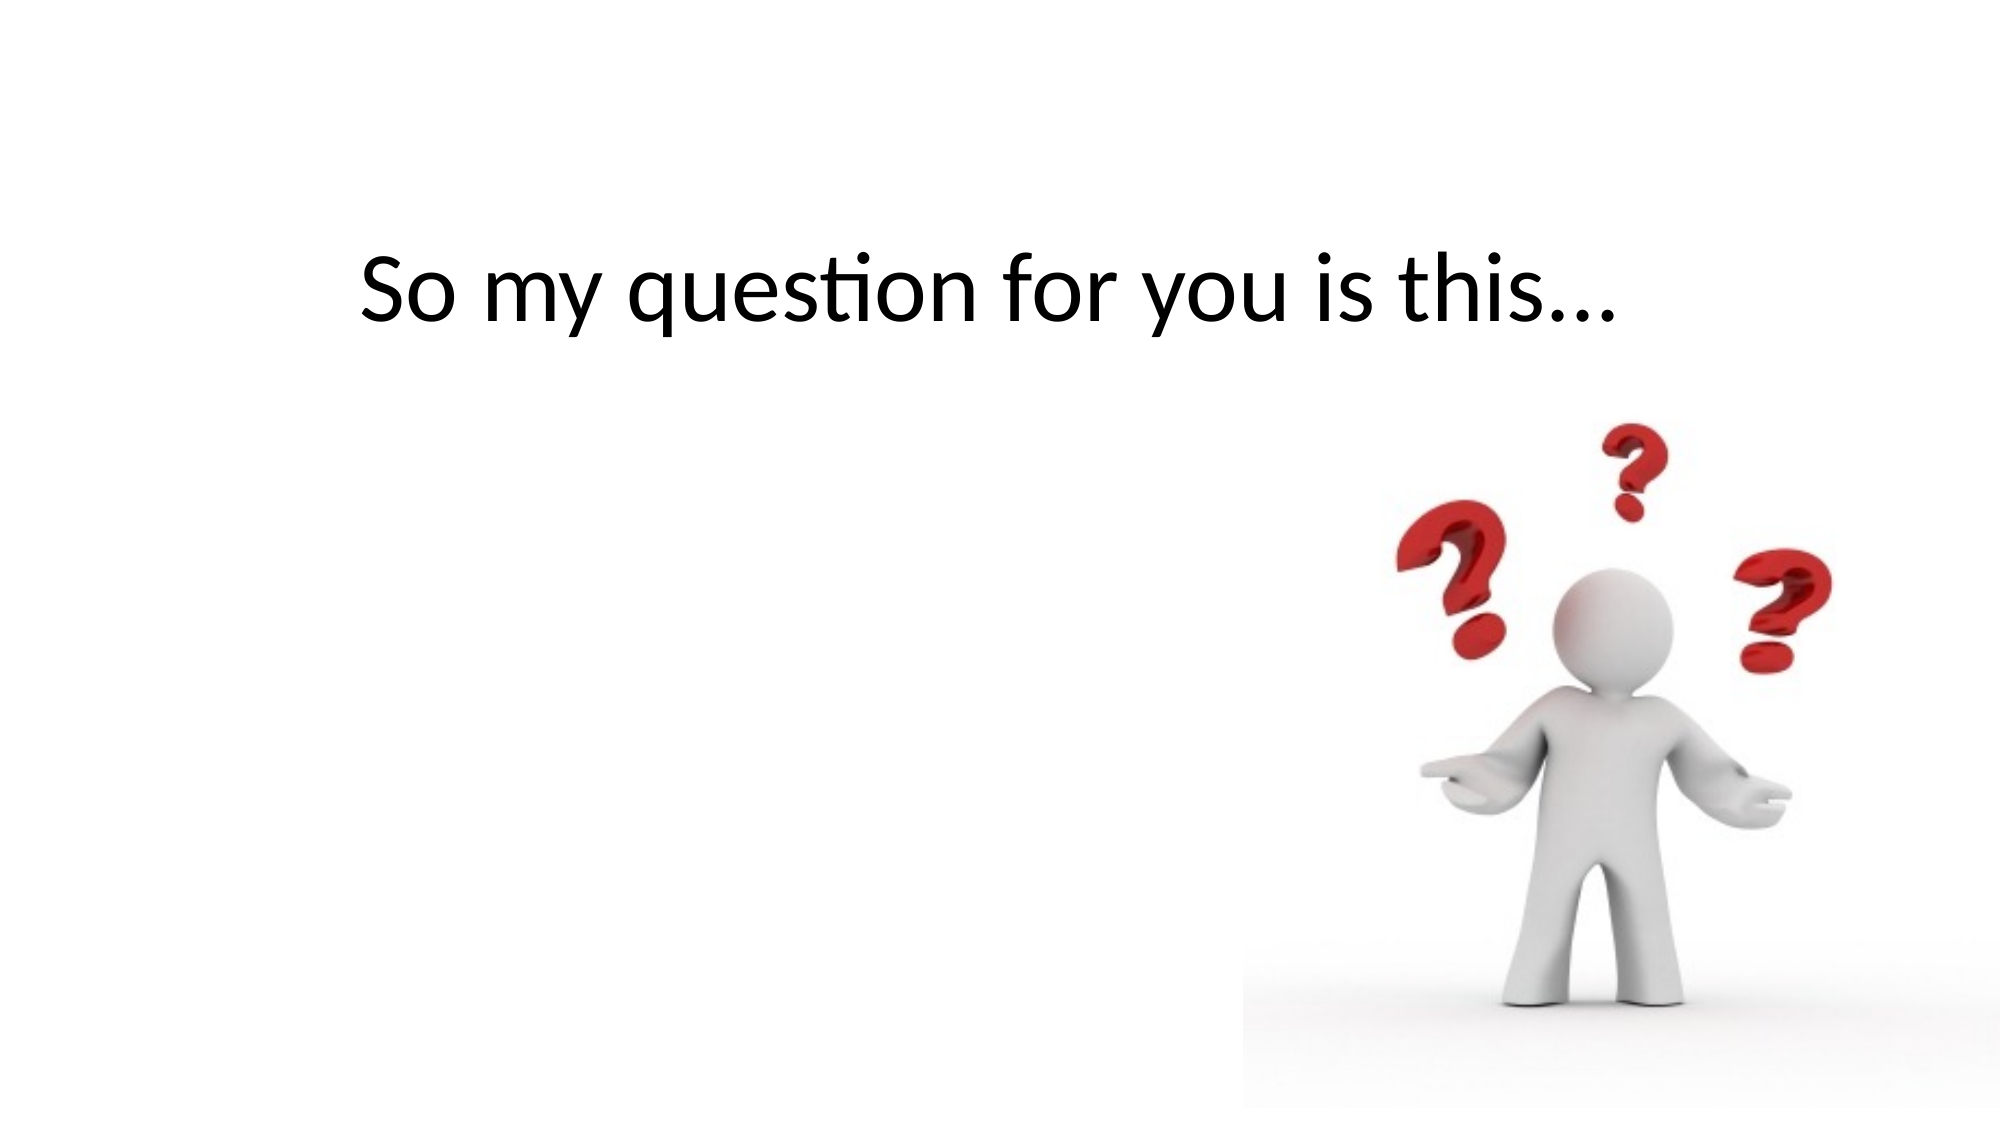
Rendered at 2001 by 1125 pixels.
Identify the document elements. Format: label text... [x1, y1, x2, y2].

picture [1243, 352, 2000, 1108]
list So my question for you is this... [205, 227, 1776, 945]
